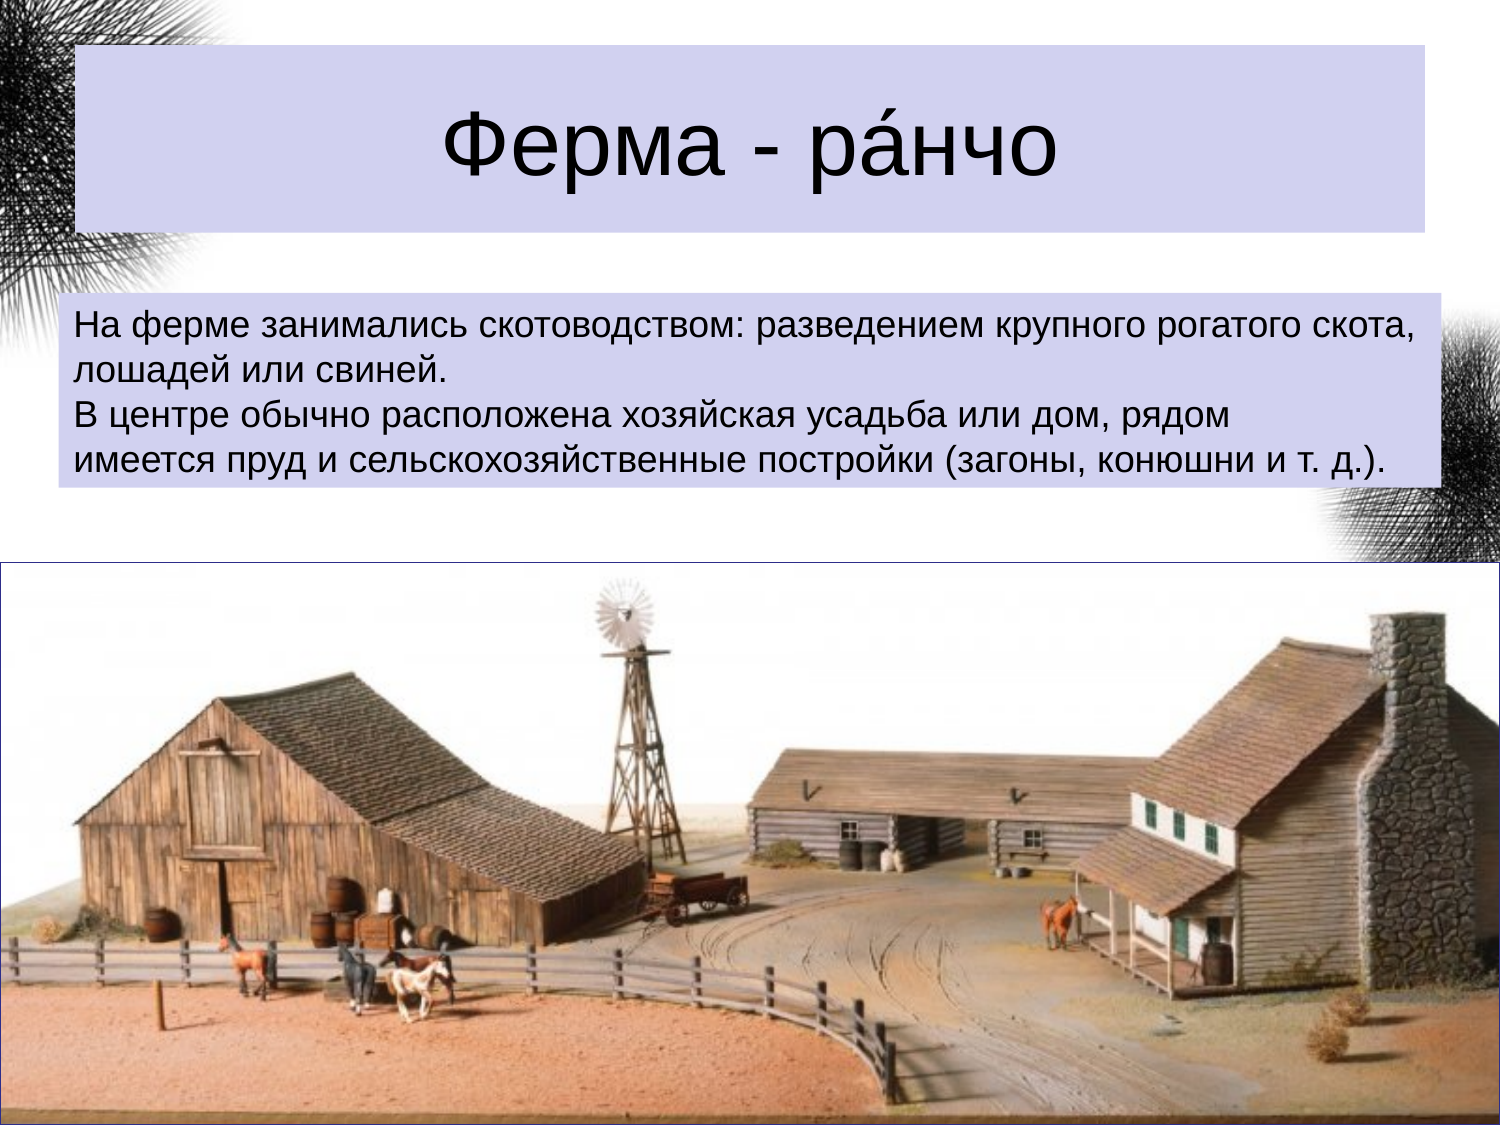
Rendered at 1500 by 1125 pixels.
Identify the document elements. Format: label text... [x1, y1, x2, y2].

title Ферма - ра́нчо [75, 45, 1425, 233]
picture [0, 0, 1500, 1125]
text_box На ферме занимались скотоводством: разведением крупного рогатого скота, лошадей или свиней. В центре обычно расположена хозяйская усадьба или дом, рядом имеется пруд и сельскохозяйственные постройки (загоны, конюшни и т. д.). [58, 292, 1442, 488]
